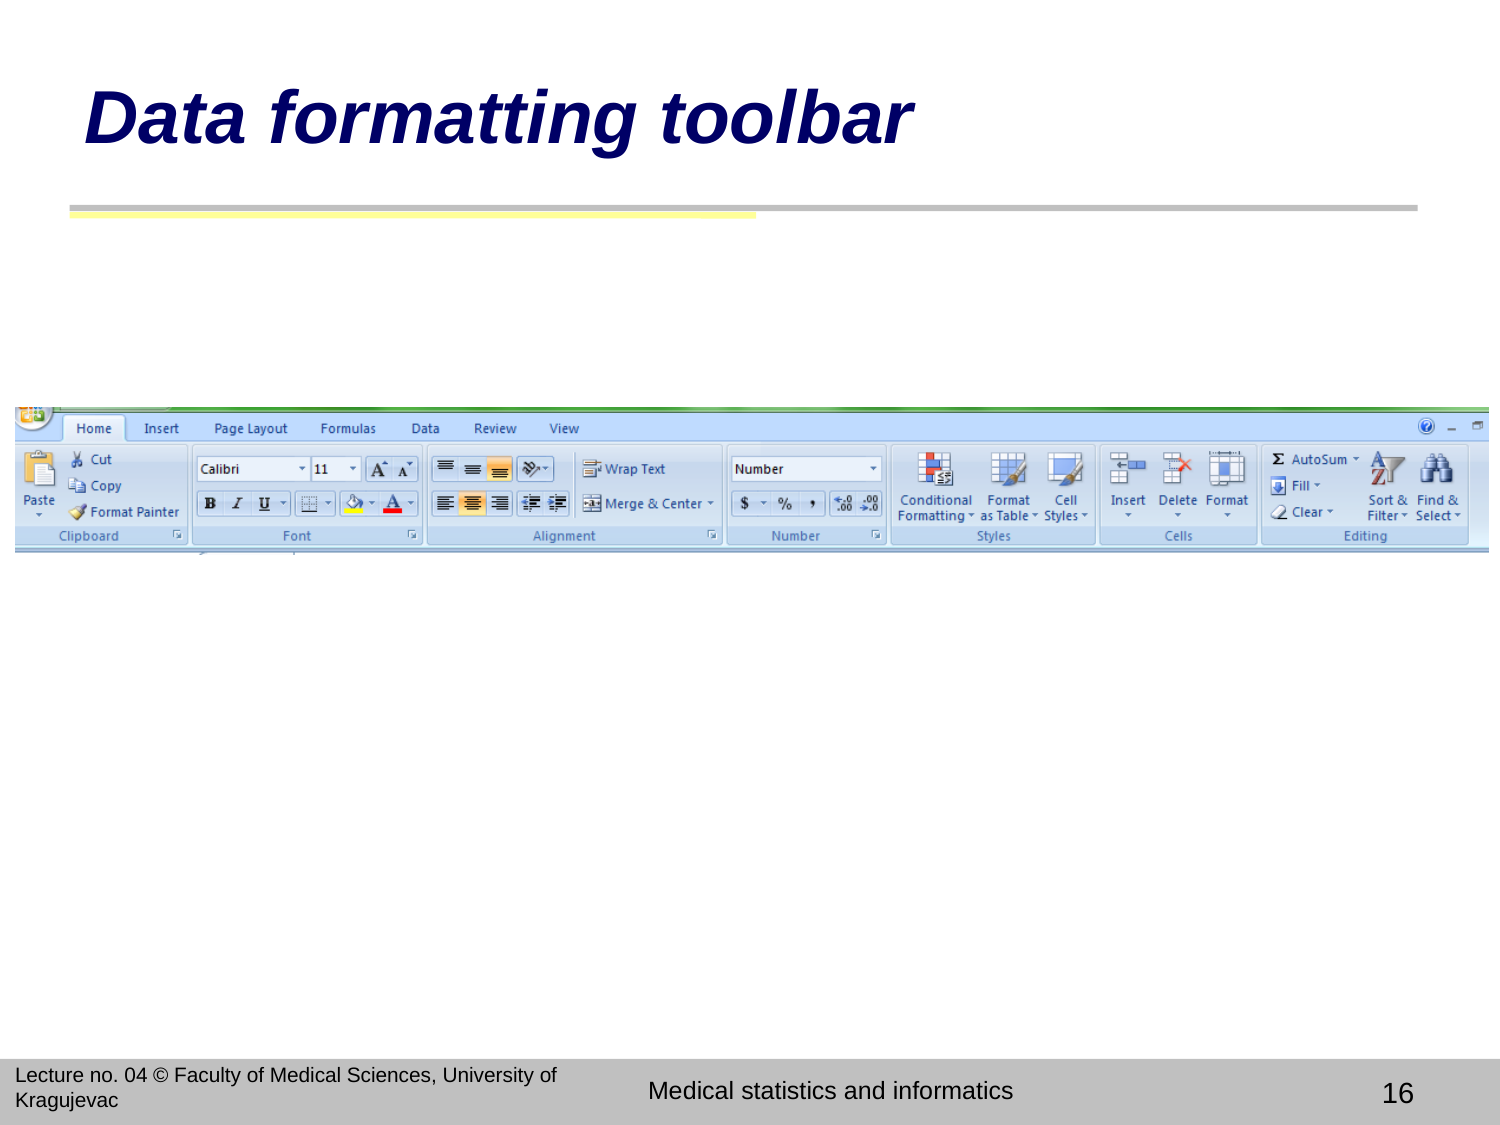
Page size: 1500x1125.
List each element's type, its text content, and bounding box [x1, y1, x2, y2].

footer Medical statistics and informatics [512, 1066, 1151, 1125]
slide_number 16 [1166, 1066, 1430, 1125]
picture [15, 407, 1489, 555]
title Data formatting toolbar [69, 19, 1426, 208]
slide_number Lecture no. 04 © Faculty of Medical Sciences, University of Kragujevac [0, 1053, 619, 1108]
